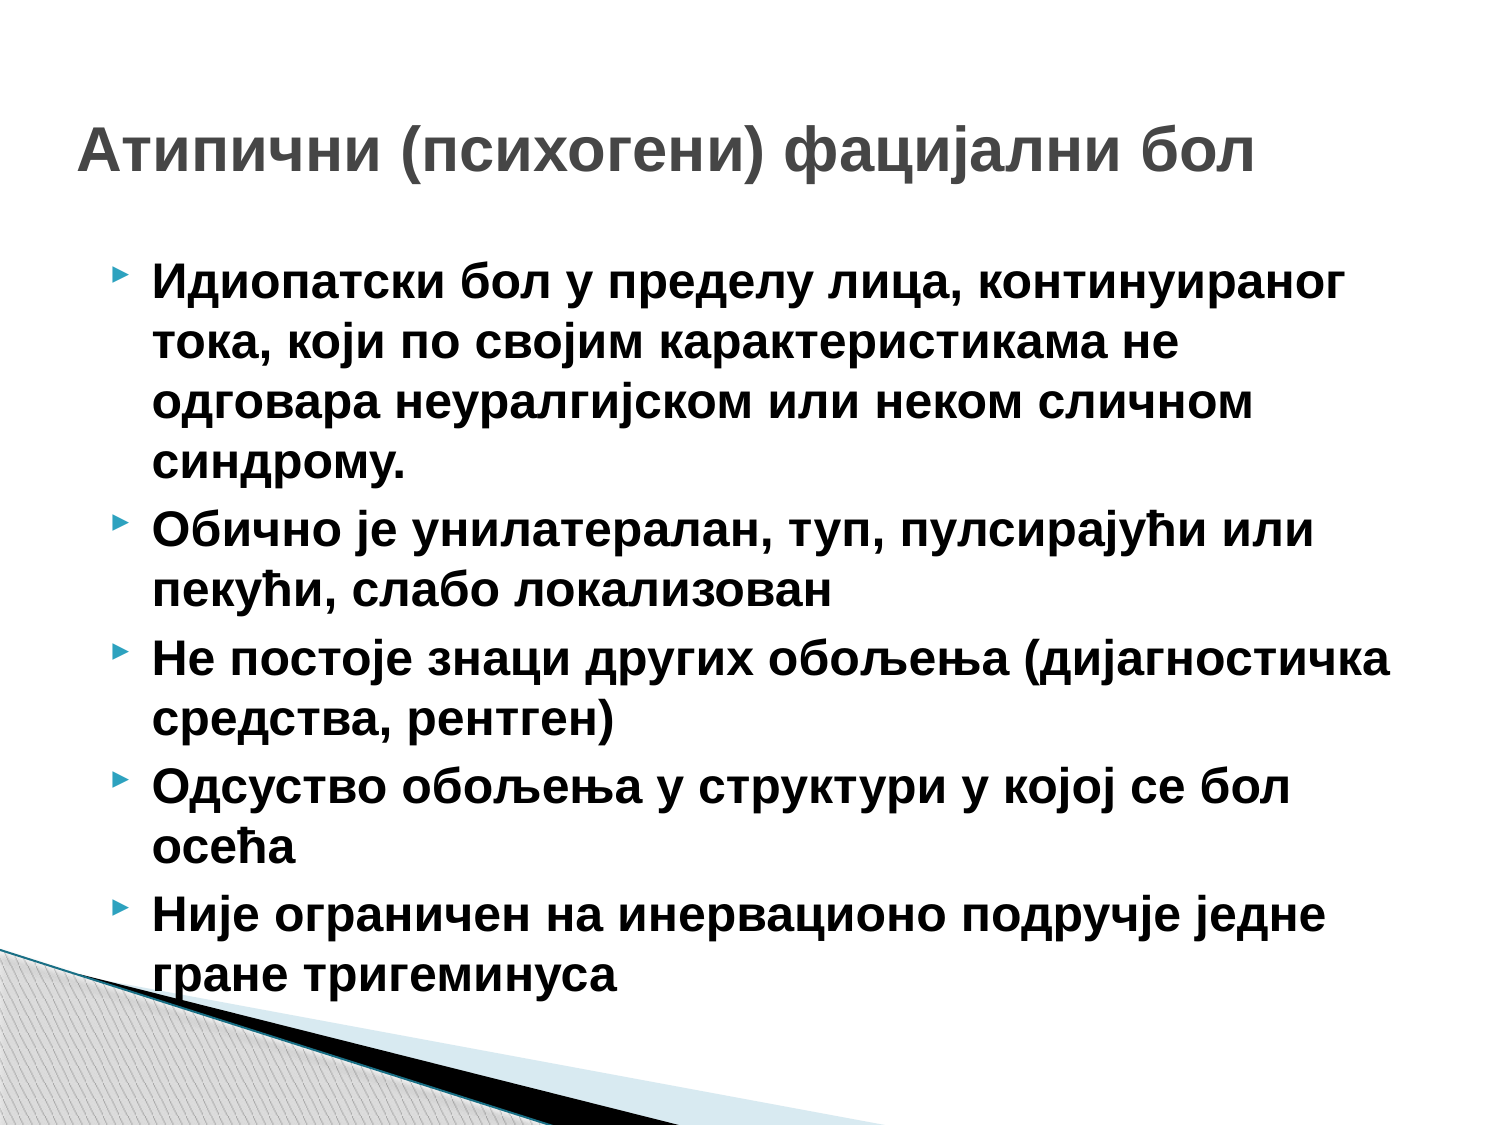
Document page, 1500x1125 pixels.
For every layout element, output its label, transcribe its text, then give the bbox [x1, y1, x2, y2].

list Идиопатски бол у пределу лица, континуираног тока, који по својим карактеристикама не одговара неуралгијском или неком сличном синдрому. Обично је унилатералан, туп, пулсирајући или пекући, слабо локализован Не постоје знаци других обољења (дијагностичка средства, рентген) Одсуство обољења у структури у којој се бол осећа Није ограничен на инервационо подручје једне гране тригеминуса [76, 172, 1427, 1047]
title Атипични (психогени) фацијални бол [76, 42, 1427, 172]
